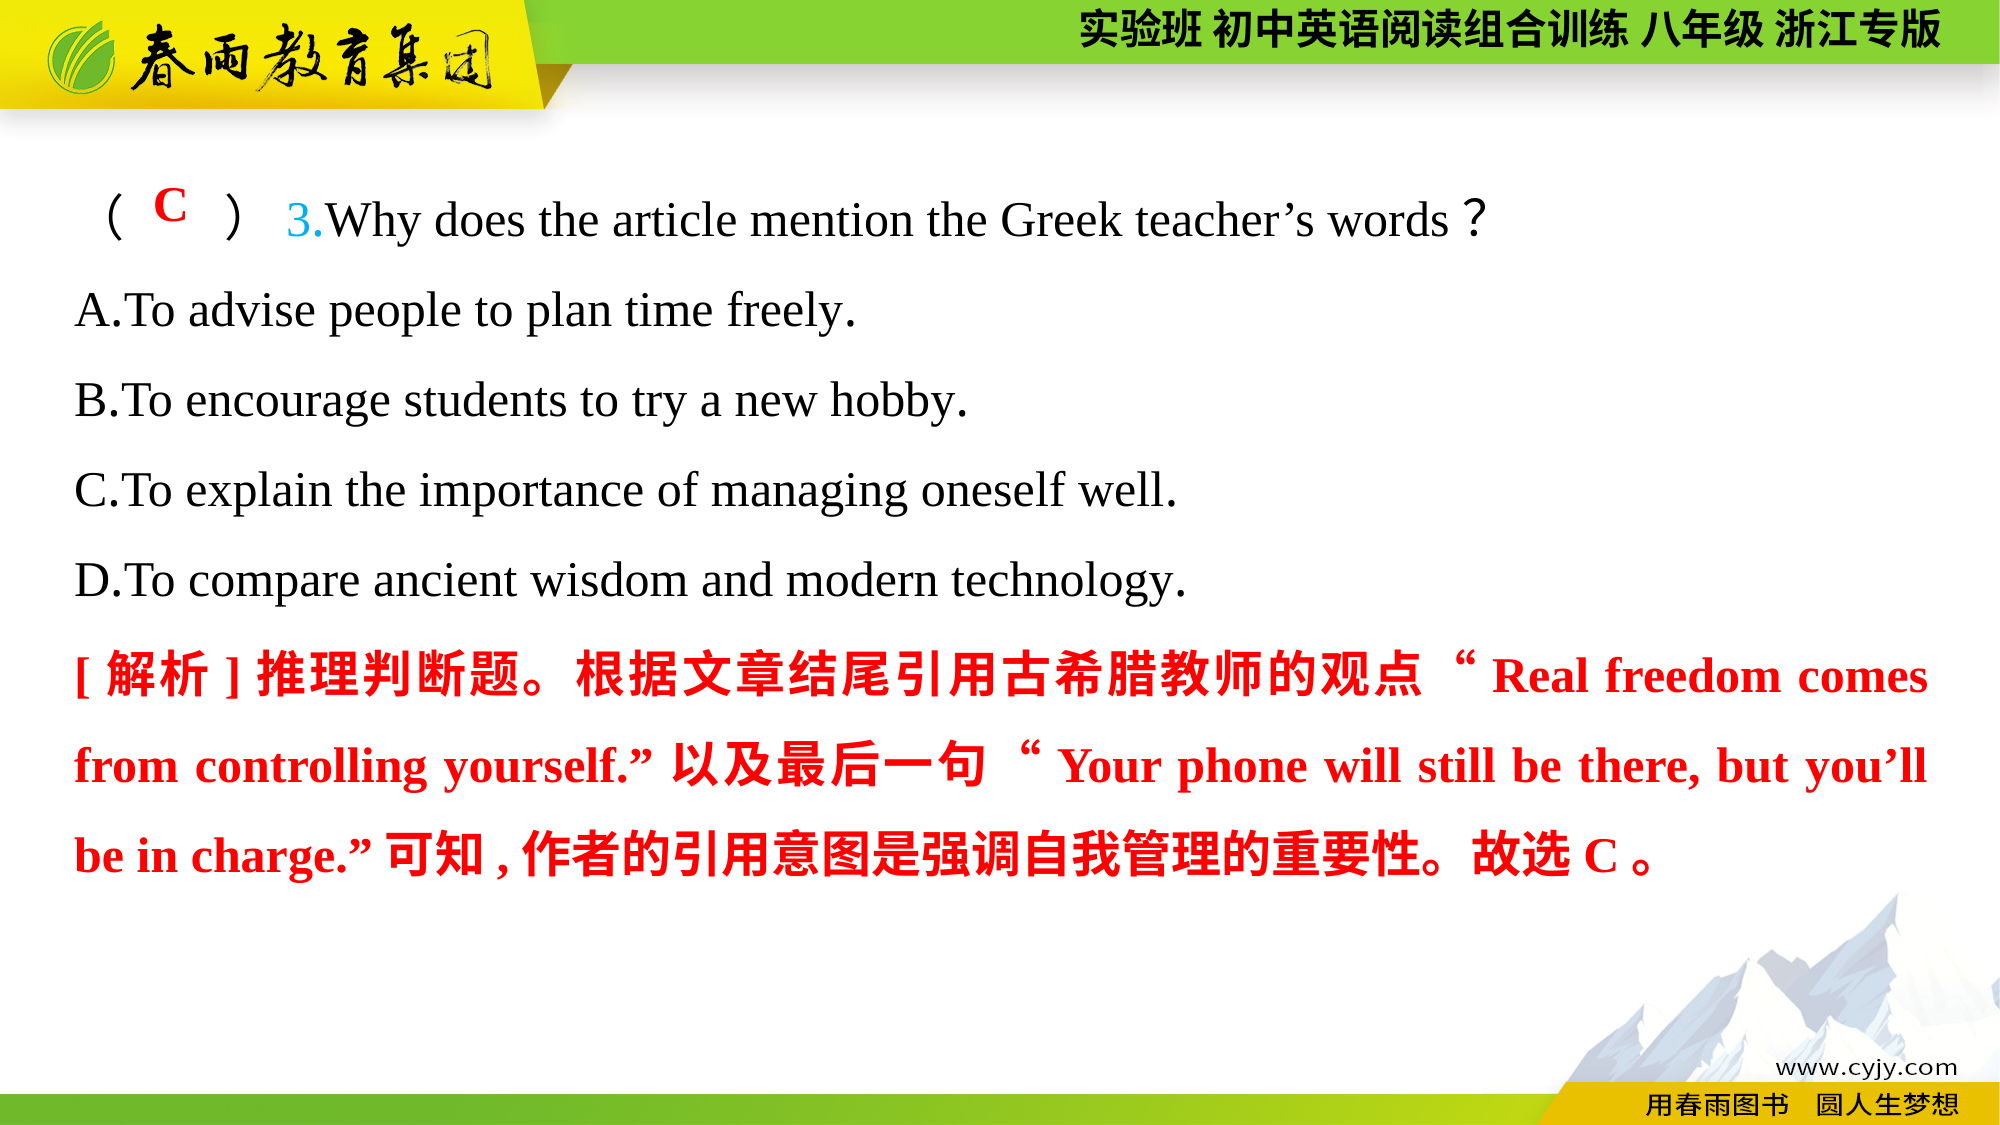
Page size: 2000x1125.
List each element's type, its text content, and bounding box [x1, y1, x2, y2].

list （ ）3.Why does the article mention the Greek teacher’s words？ A.To advise people to plan time freely. B.To encourage students to try a new hobby. C.To explain the importance of managing oneself well. D.To compare ancient wisdom and modern technology. [59, 149, 1944, 605]
picture [0, 0, 2000, 1125]
text_box [解析]推理判断题。根据文章结尾引用古希腊教师的观点“Real freedom comes from controlling yourself.”以及最后一句“Your phone will still be there, but you’ll be in charge.”可知,作者的引用意图是强调自我管理的重要性。故选C。 [59, 605, 1944, 891]
text_box C [138, 164, 204, 239]
